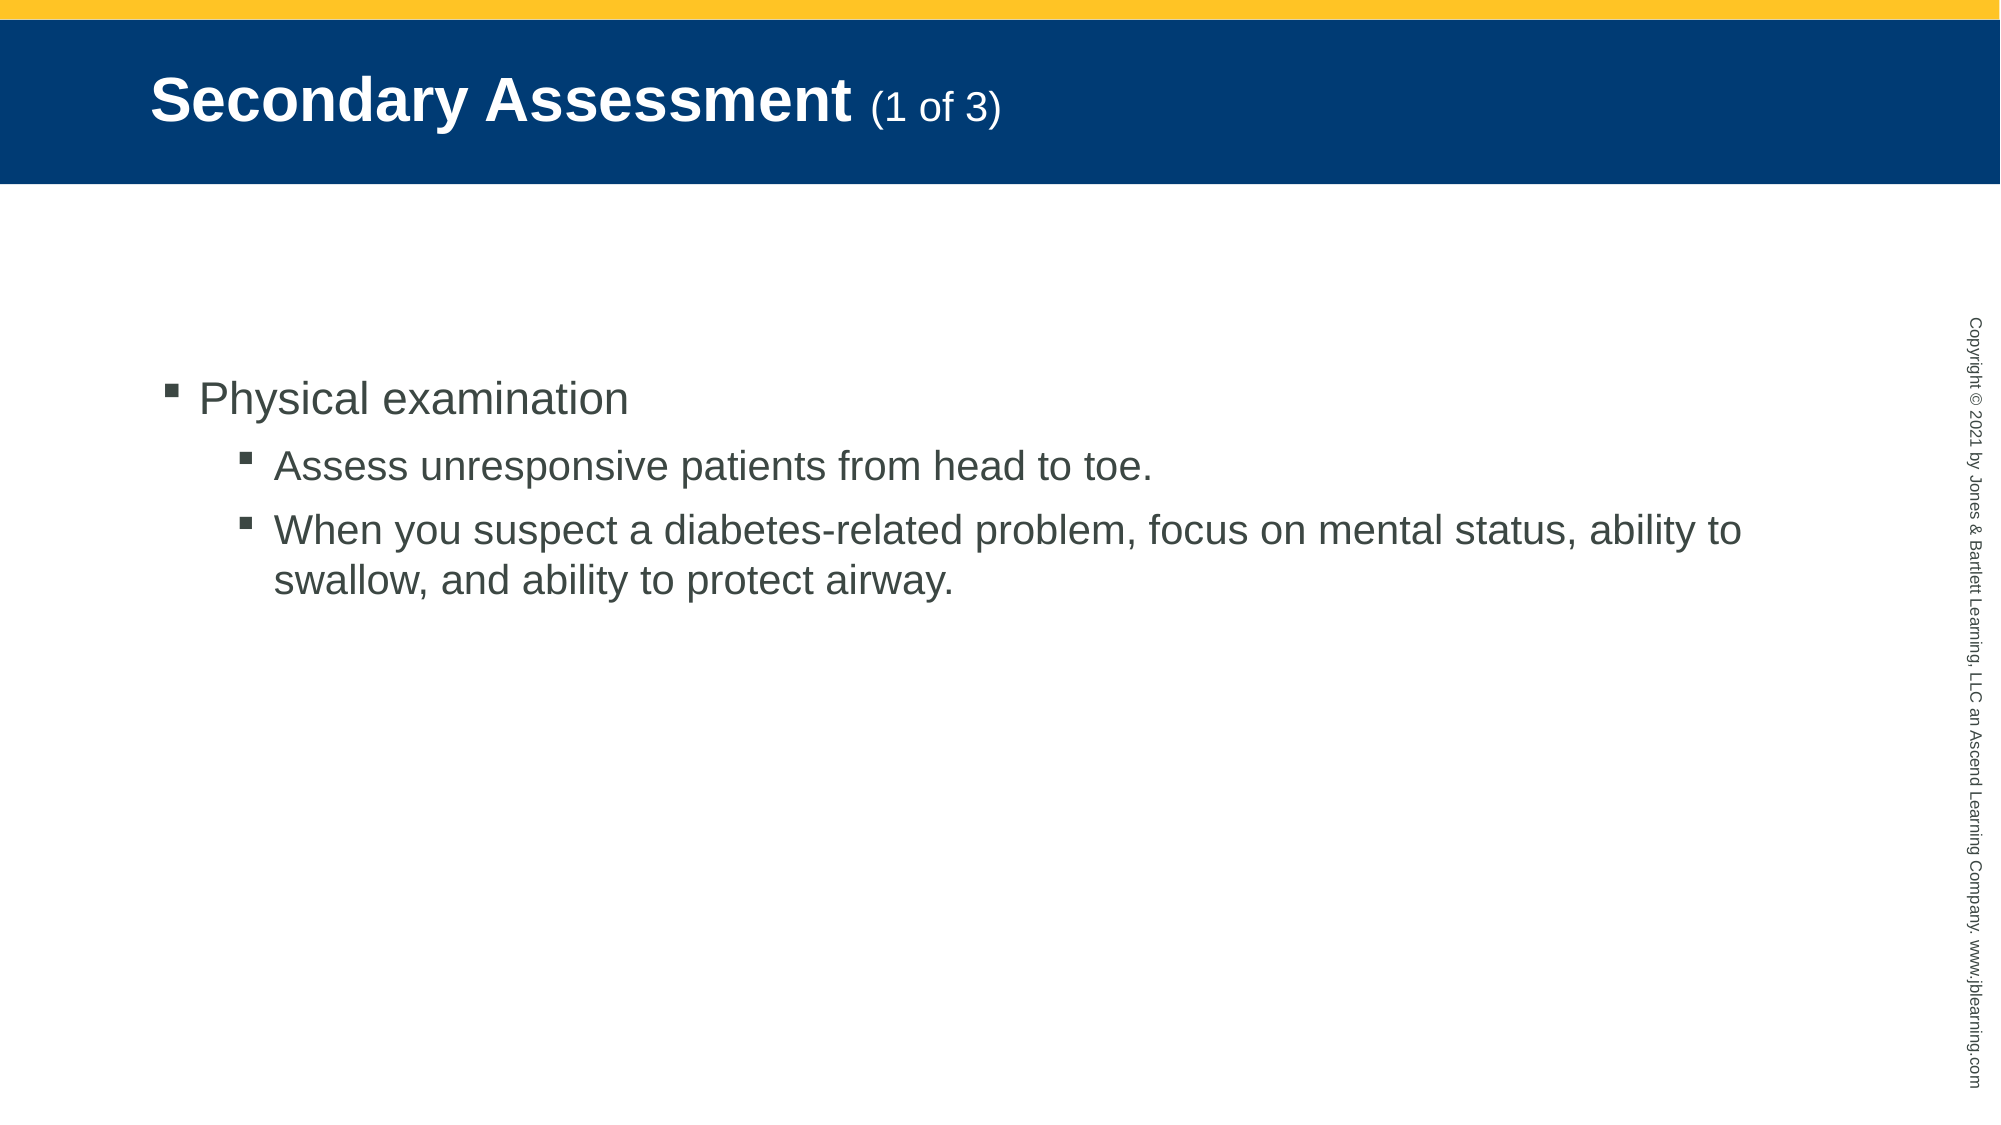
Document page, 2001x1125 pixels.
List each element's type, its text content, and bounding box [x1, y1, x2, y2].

list Physical examination Assess unresponsive patients from head to toe. When you suspect a diabetes-related problem, focus on mental status, ability to swallow, and ability to protect airway. [146, 361, 1859, 1016]
title Secondary Assessment (1 of 3) [0, 19, 2000, 185]
